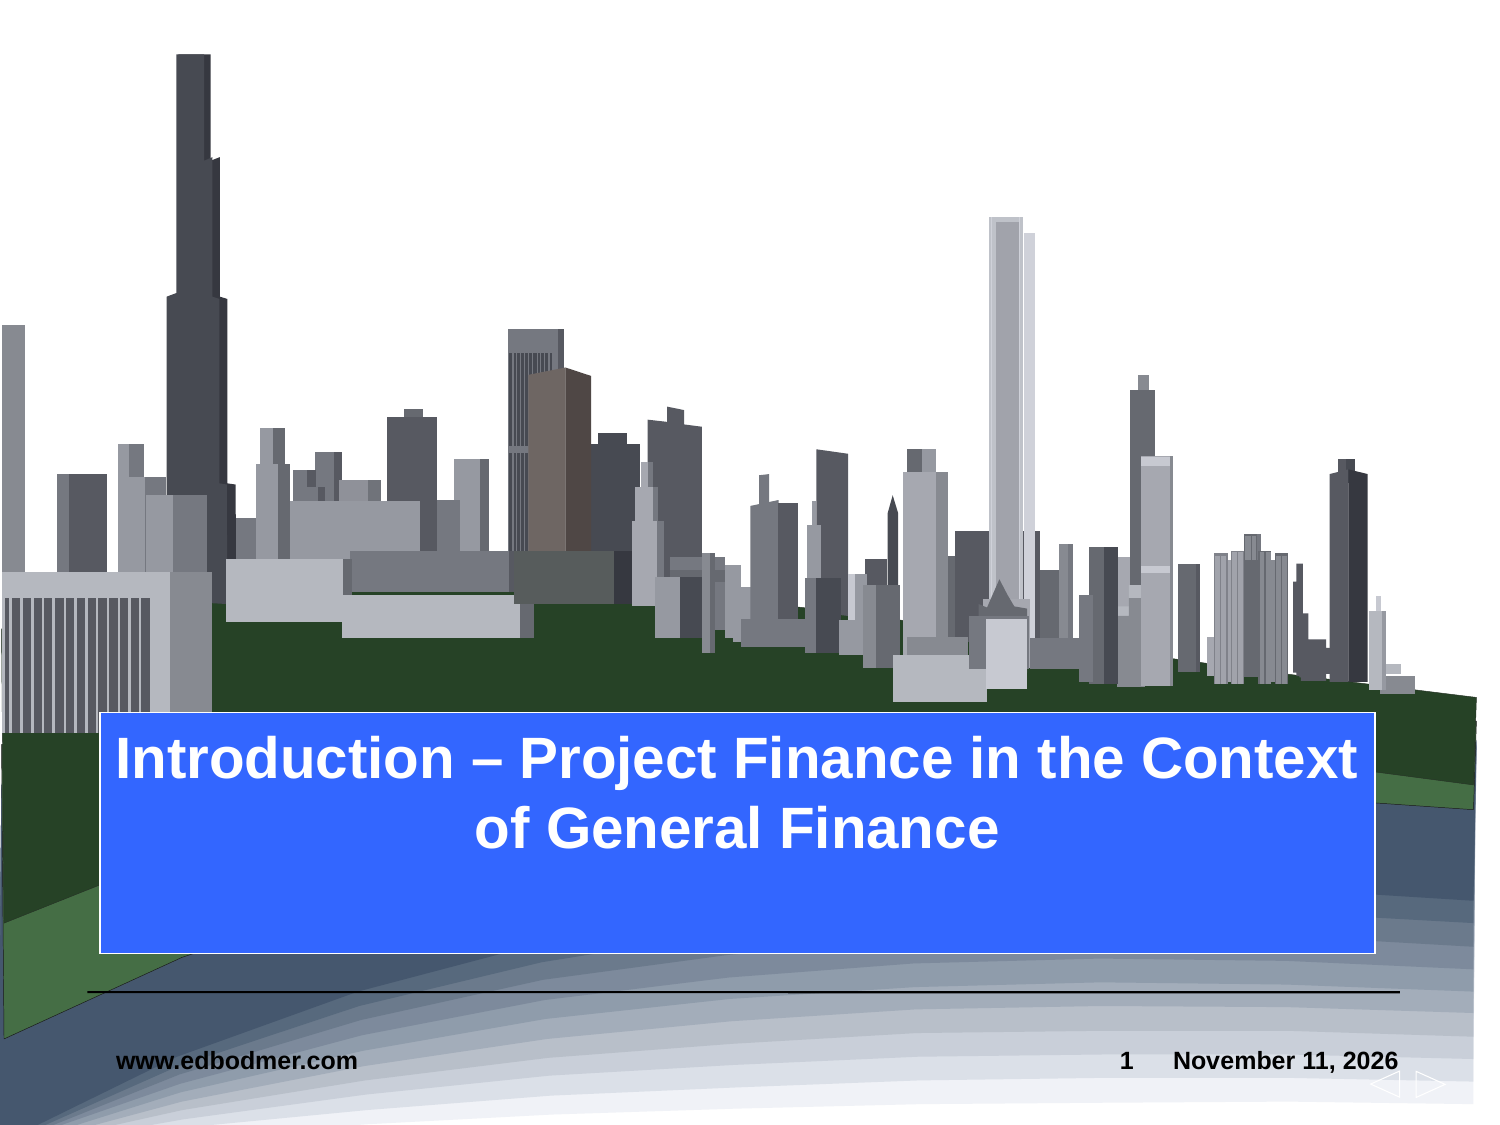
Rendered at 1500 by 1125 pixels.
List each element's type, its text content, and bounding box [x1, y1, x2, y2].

title Introduction – Project Finance in the Context of General Finance [99, 712, 1376, 954]
